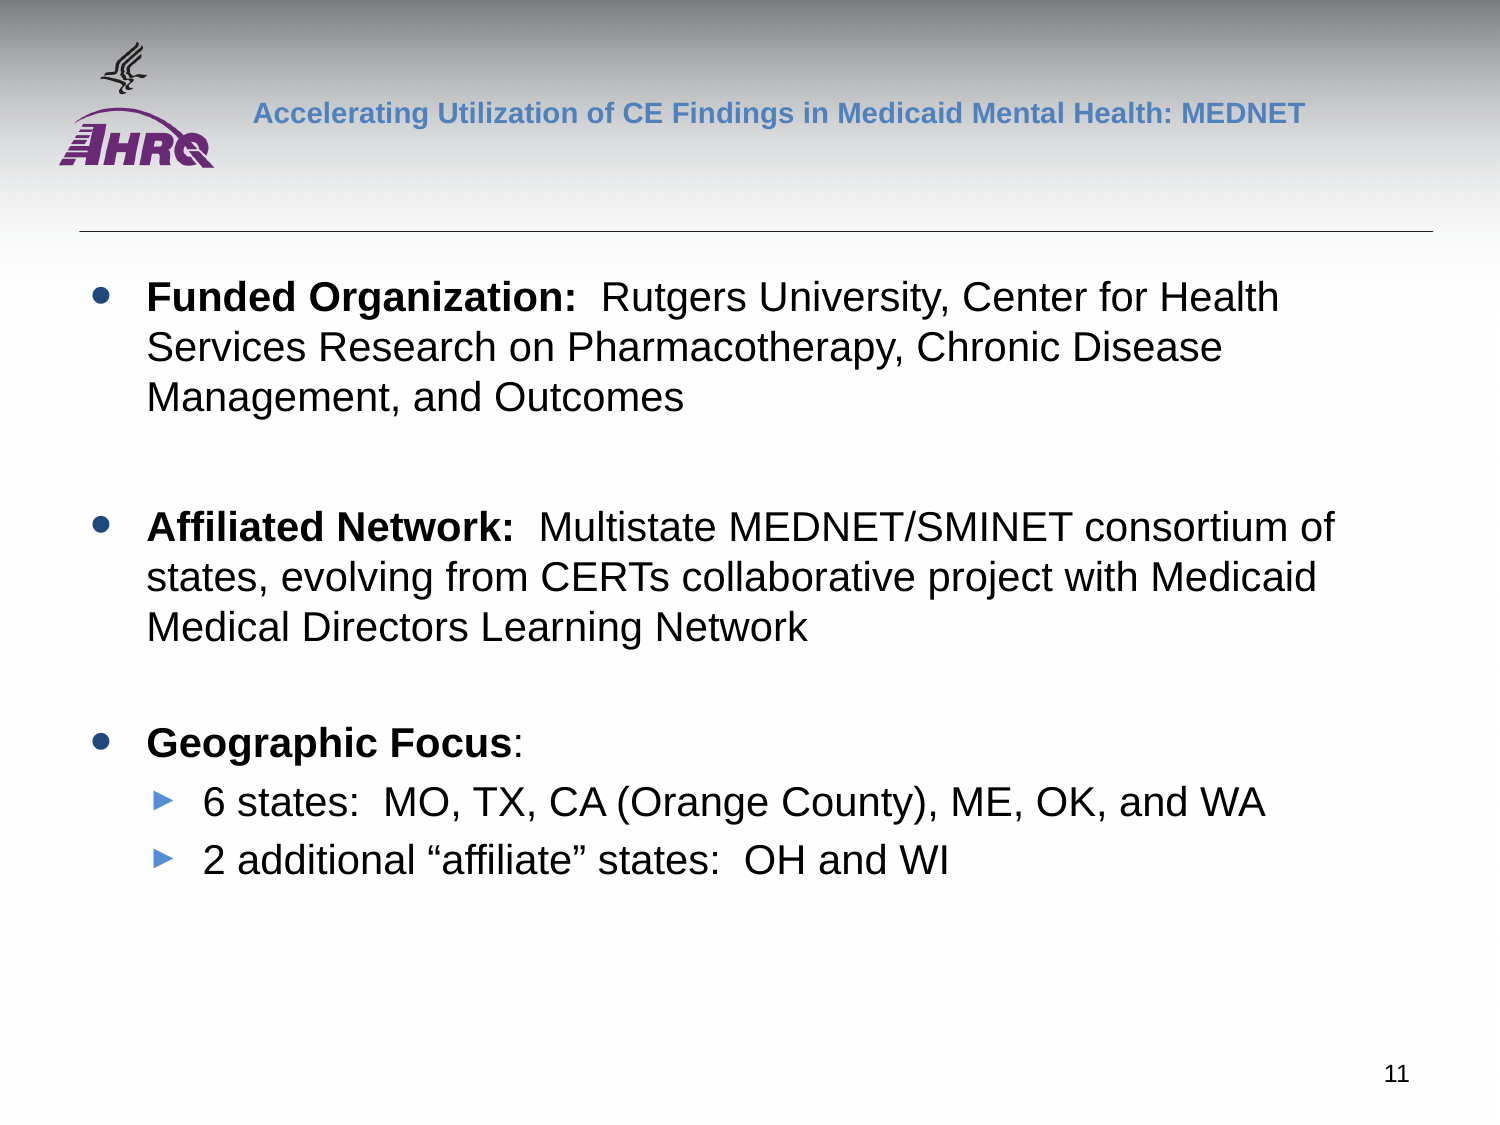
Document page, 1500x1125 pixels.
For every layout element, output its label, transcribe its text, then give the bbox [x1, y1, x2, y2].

slide_number 11 [1074, 1042, 1425, 1103]
list Funded Organization: Rutgers University, Center for Health Services Research on Pharmacotherapy, Chronic Disease Management, and Outcomes Affiliated Network: Multistate MEDNET/SMINET consortium of states, evolving from CERTs collaborative project with Medicaid Medical Directors Learning Network Geographic Focus: 6 states: MO, TX, CA (Orange County), ME, OK, and WA 2 additional “affiliate” states: OH and WI [75, 262, 1425, 1005]
picture [0, 0, 1500, 1125]
title Accelerating Utilization of CE Findings in Medicaid Mental Health: MEDNET [237, 45, 1425, 138]
